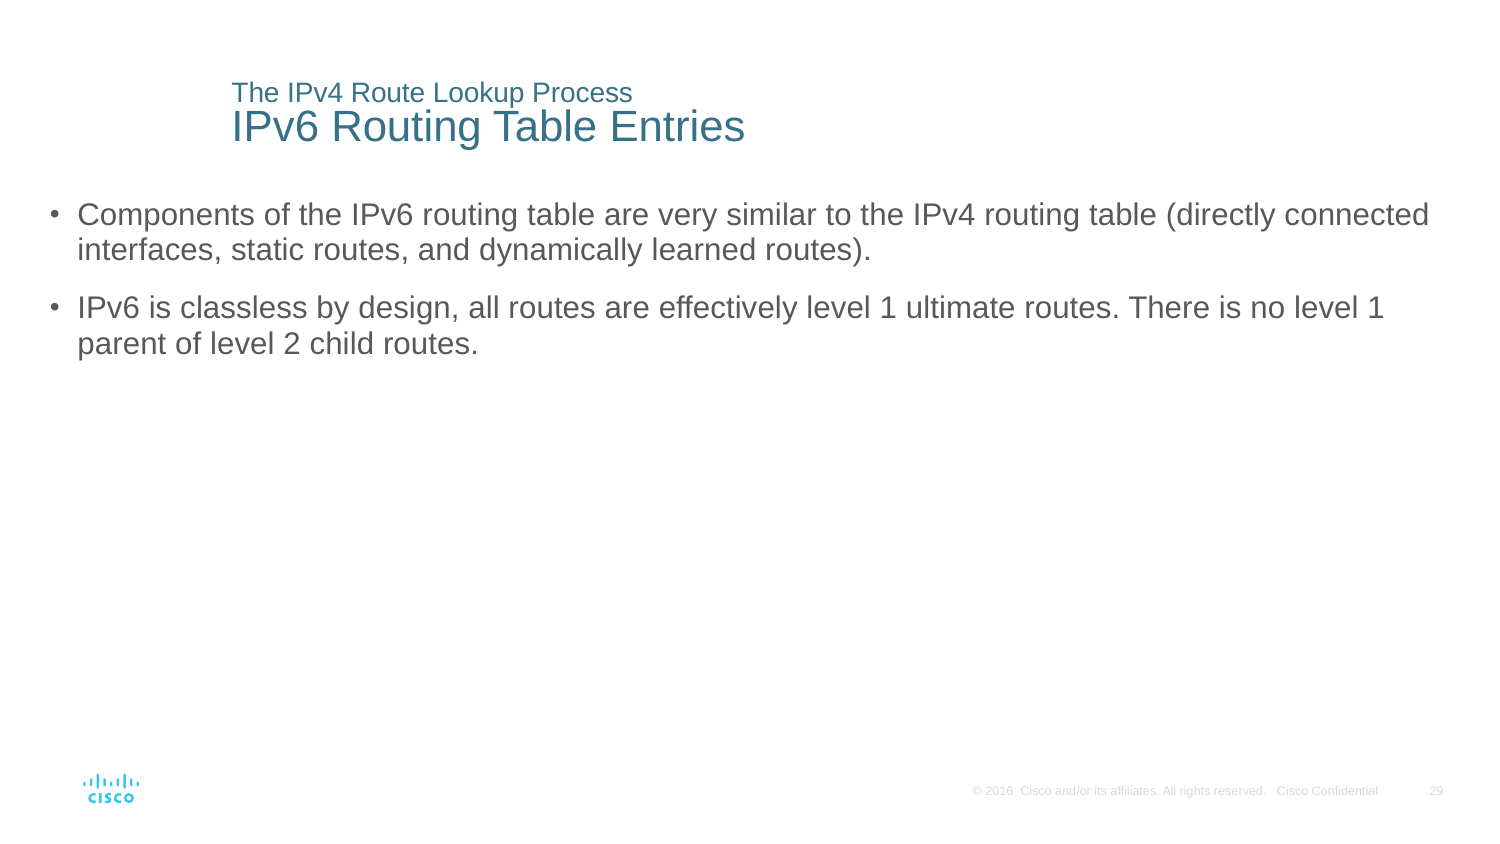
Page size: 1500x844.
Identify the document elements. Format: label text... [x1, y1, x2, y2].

title The IPv4 Route Lookup Process IPv6 Routing Table Entries [216, 60, 1257, 170]
list Components of the IPv6 routing table are very similar to the IPv4 routing table (directly connected interfaces, static routes, and dynamically learned routes). IPv6 is classless by design, all routes are effectively level 1 ultimate routes. There is no level 1 parent of level 2 child routes. [34, 189, 1468, 796]
